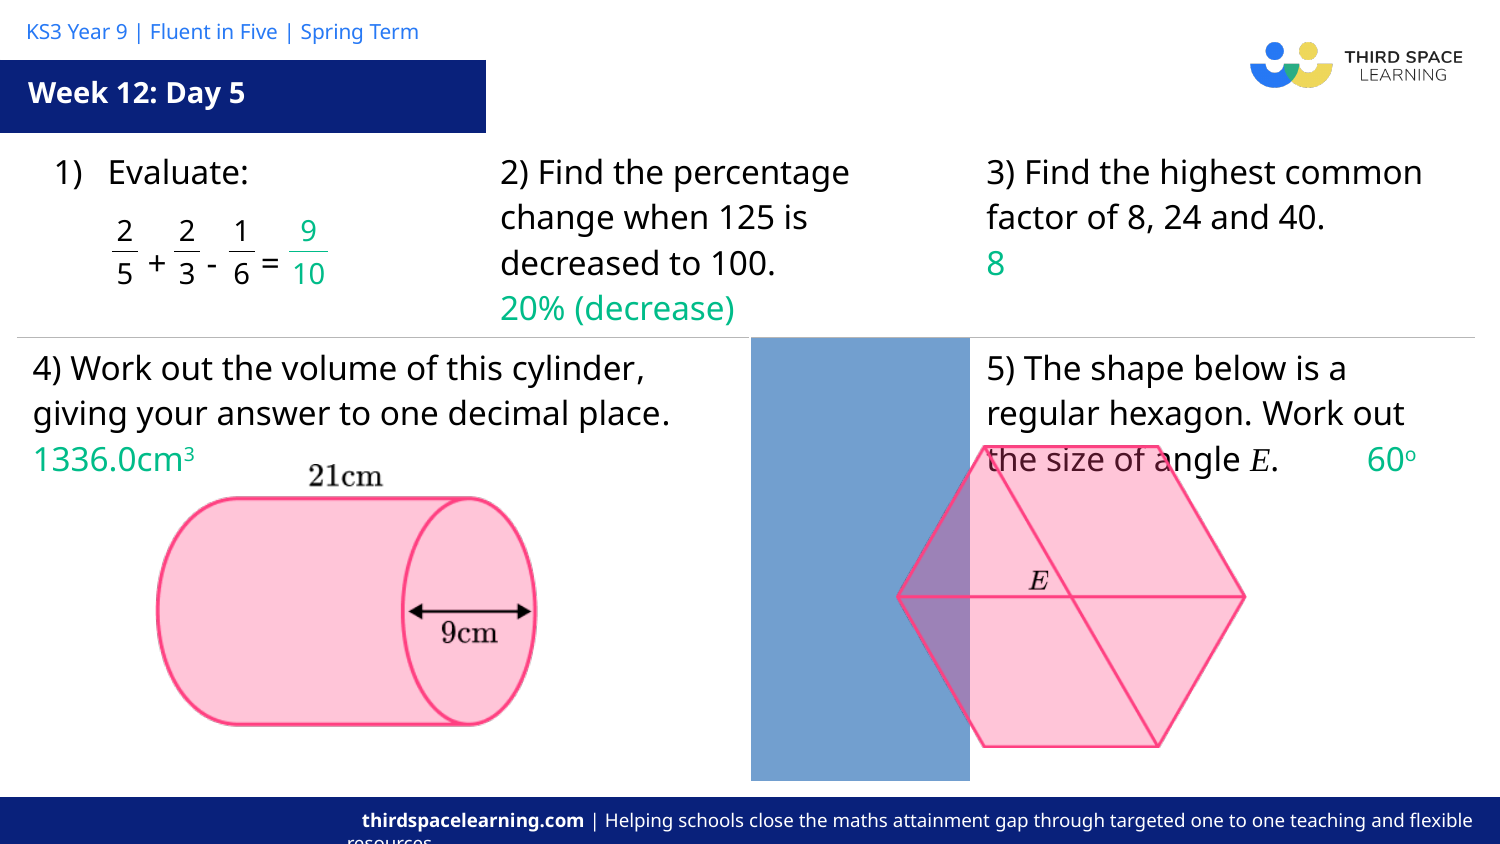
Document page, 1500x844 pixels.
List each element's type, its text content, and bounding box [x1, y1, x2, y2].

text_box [228, 211, 256, 292]
table_header 2) Find the percentage change when 125 is decreased to 100. 20% (decrease) [486, 142, 970, 337]
picture [896, 444, 1248, 749]
table_cell 5) The shape below is a regular hexagon. Work out the size of angle E. 60o [972, 338, 1474, 780]
picture [155, 464, 539, 728]
table_header 3) Find the highest common factor of 8, 24 and 40. 8 [972, 142, 1474, 337]
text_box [289, 211, 329, 292]
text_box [173, 211, 201, 292]
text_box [111, 211, 139, 292]
table_cell 4) Work out the volume of this cylinder, giving your answer to one decimal place. 1336.0cm3 [19, 338, 749, 780]
picture [1250, 33, 1465, 99]
text_box Week 12: Day 5 [13, 59, 383, 125]
table_header Evaluate: + - = [19, 142, 484, 337]
